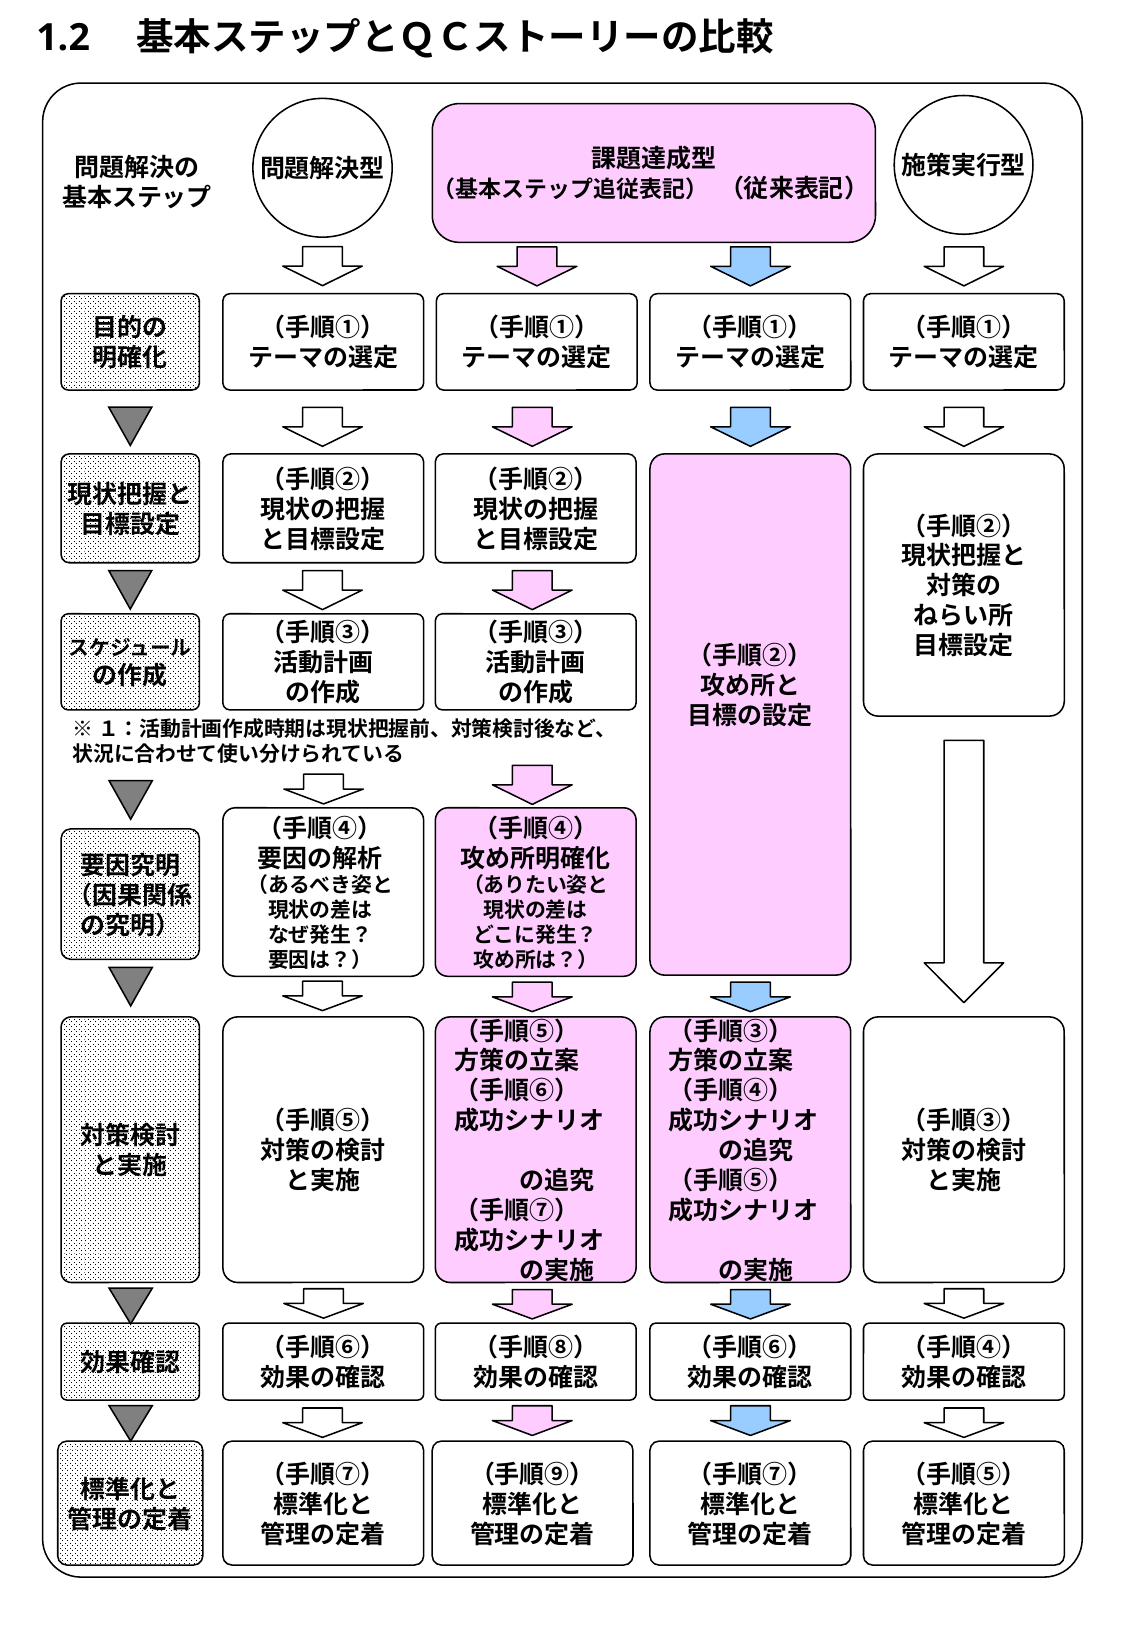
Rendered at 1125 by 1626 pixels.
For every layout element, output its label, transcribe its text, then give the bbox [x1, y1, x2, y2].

text_box （手順③） 活動計画 の作成 [222, 613, 424, 708]
text_box ※１：活動計画作成時期は現状把握前、対策検討後など、 状況に合わせて使い分けられている [57, 708, 722, 774]
text_box [492, 765, 573, 805]
text_box [283, 774, 364, 804]
text_box 施策実行型 [894, 95, 1033, 235]
text_box [109, 1405, 153, 1442]
text_box [108, 570, 152, 610]
text_box [924, 246, 1004, 286]
text_box （手順⑤） 対策の検討 と実施 [222, 1016, 424, 1283]
text_box [282, 1407, 363, 1438]
text_box （手順④） 攻め所明確化 （ありたい姿と 現状の差は どこに発生？ 攻め所は？） [435, 807, 637, 977]
text_box （手順②） 攻め所と 目標の設定 [649, 453, 851, 976]
text_box 対策検討 と実施 [61, 1016, 200, 1283]
text_box 目的の 明確化 [61, 293, 200, 391]
text_box [710, 1405, 791, 1436]
text_box 1.2 基本ステップとＱＣストーリーの比較 [21, 5, 789, 66]
text_box 課題達成型 （基本ステップ追従表記） （従来表記） [432, 103, 876, 243]
text_box [42, 83, 1083, 1578]
text_box [492, 570, 573, 610]
text_box （手順①） テーマの選定 [222, 293, 424, 391]
text_box （手順⑧） 効果の確認 [435, 1323, 637, 1401]
text_box [282, 246, 363, 286]
text_box （手順③） 方策の立案 （手順④） 成功シナリオ の追究（手順⑤） 成功シナリオ の実施 [649, 1016, 851, 1283]
text_box [497, 246, 577, 286]
text_box [283, 1288, 364, 1319]
text_box （手順①） テーマの選定 [436, 293, 638, 391]
text_box [282, 407, 363, 447]
text_box [282, 570, 363, 610]
text_box [492, 407, 573, 447]
text_box 効果確認 [61, 1323, 200, 1401]
text_box [710, 1289, 791, 1319]
text_box [492, 1405, 573, 1436]
text_box [924, 407, 1004, 447]
text_box （手順⑤） 標準化と 管理の定着 [863, 1441, 1065, 1566]
text_box [109, 1288, 153, 1324]
text_box （手順⑥） 効果の確認 [222, 1323, 424, 1401]
text_box [710, 407, 791, 447]
text_box （手順①） テーマの選定 [649, 293, 851, 391]
text_box 問題解決型 [252, 98, 393, 238]
text_box 問題解決の 基本ステップ [46, 143, 228, 219]
text_box （手順④） 要因の解析 （あるべき姿と 現状の差は なぜ発生？ 要因は？） [222, 807, 424, 977]
text_box （手順②） 現状把握と 対策の ねらい所 目標設定 [863, 453, 1065, 717]
text_box （手順③） 対策の検討 と実施 [863, 1016, 1065, 1283]
text_box 現状把握と 目標設定 [61, 453, 200, 563]
text_box [710, 246, 791, 286]
text_box [109, 967, 153, 1006]
text_box [108, 407, 152, 446]
text_box スケジュール の作成 [61, 613, 200, 708]
text_box 要因究明 （因果関係 の究明） [61, 828, 200, 960]
text_box （手順④） 効果の確認 [863, 1323, 1065, 1401]
text_box （手順⑤） 方策の立案 （手順⑥） 成功シナリオ の追究 （手順⑦） 成功シナリオ の実施 [435, 1016, 637, 1283]
text_box [492, 1289, 573, 1319]
text_box （手順⑦） 標準化と 管理の定着 [649, 1441, 851, 1566]
text_box [109, 780, 153, 820]
text_box （手順③） 活動計画 の作成 [435, 613, 637, 708]
text_box （手順①） テーマの選定 [863, 293, 1065, 391]
text_box [924, 740, 1004, 1003]
text_box （手順⑦） 標準化と 管理の定着 [222, 1441, 424, 1566]
text_box [924, 1407, 1004, 1438]
text_box （手順②） 現状の把握 と目標設定 [435, 453, 637, 563]
text_box [282, 981, 363, 1011]
text_box （手順⑥） 効果の確認 [649, 1323, 851, 1401]
text_box [492, 982, 573, 1012]
text_box [924, 1288, 1004, 1319]
text_box [710, 982, 791, 1012]
text_box （手順②） 現状の把握 と目標設定 [222, 453, 424, 563]
text_box （手順⑨） 標準化と 管理の定着 [432, 1441, 634, 1566]
text_box 標準化と 管理の定着 [57, 1441, 203, 1566]
